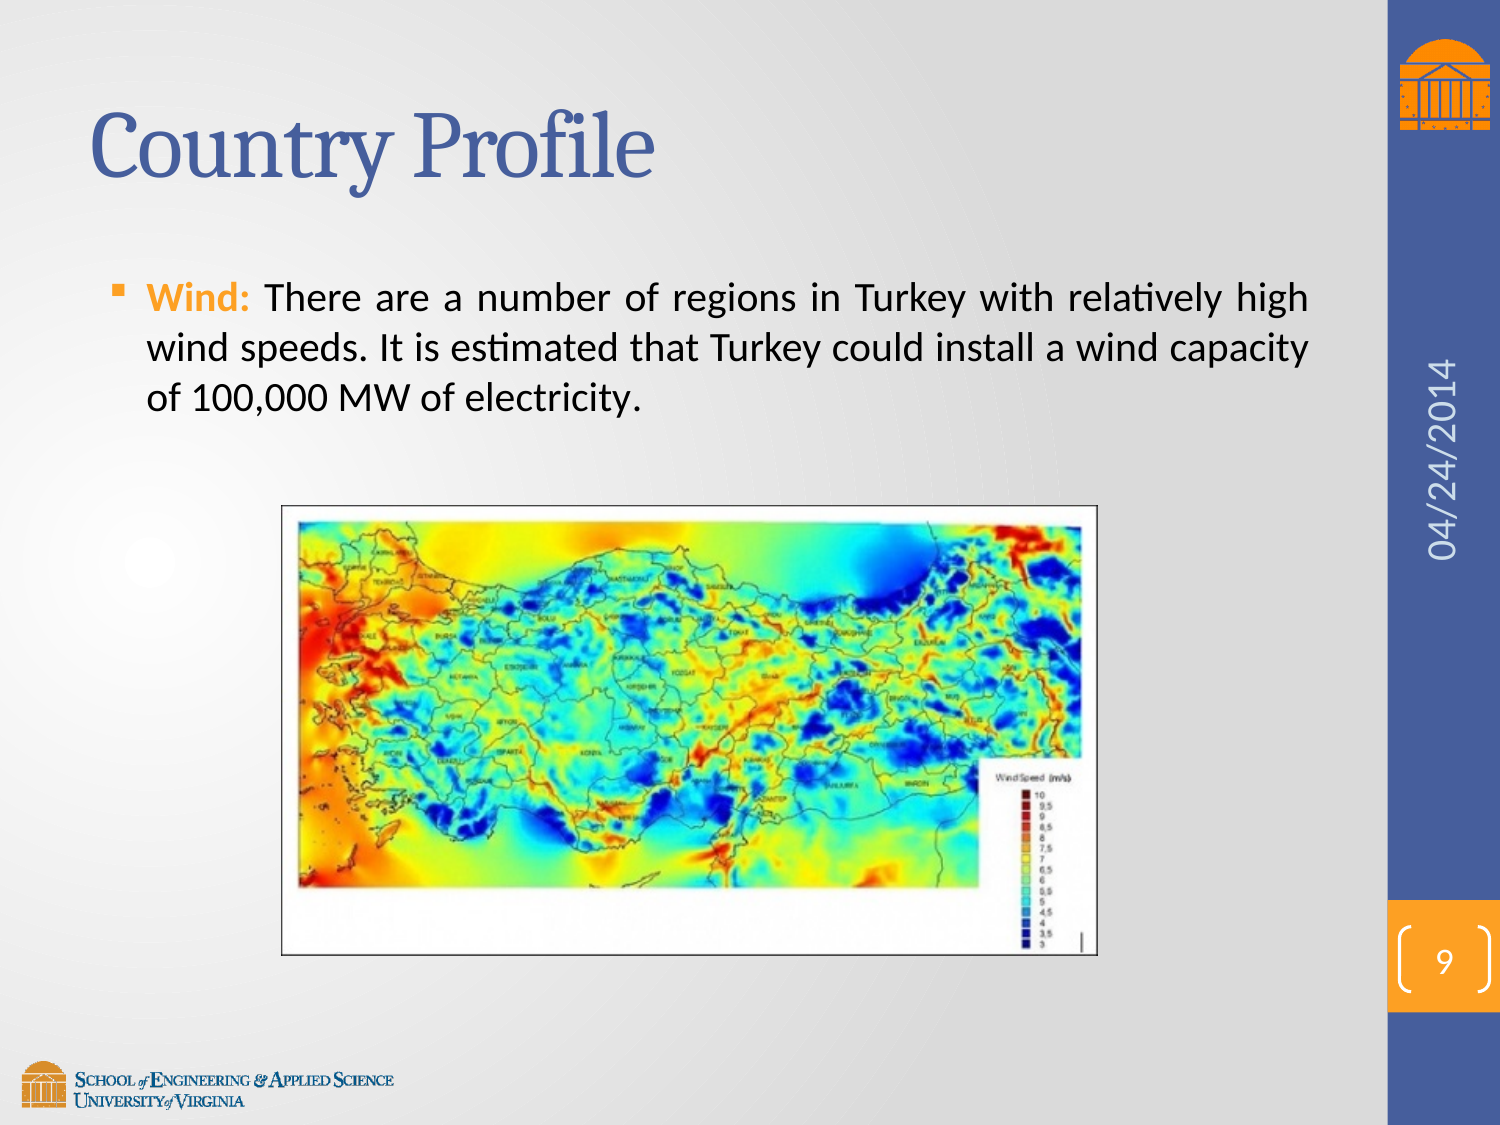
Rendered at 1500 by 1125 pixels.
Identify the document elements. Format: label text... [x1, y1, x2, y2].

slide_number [1408, 317, 1469, 577]
slide_number 9 [1397, 925, 1492, 994]
list Wind: There are a number of regions in Turkey with relatively high wind speeds. It is estimated that Turkey could install a wind capacity of 100,000 MW of electricity. [75, 262, 1325, 1050]
picture [1400, 39, 1490, 130]
picture [21, 1061, 394, 1110]
picture [281, 505, 1098, 957]
title Country Profile [75, 45, 1325, 233]
